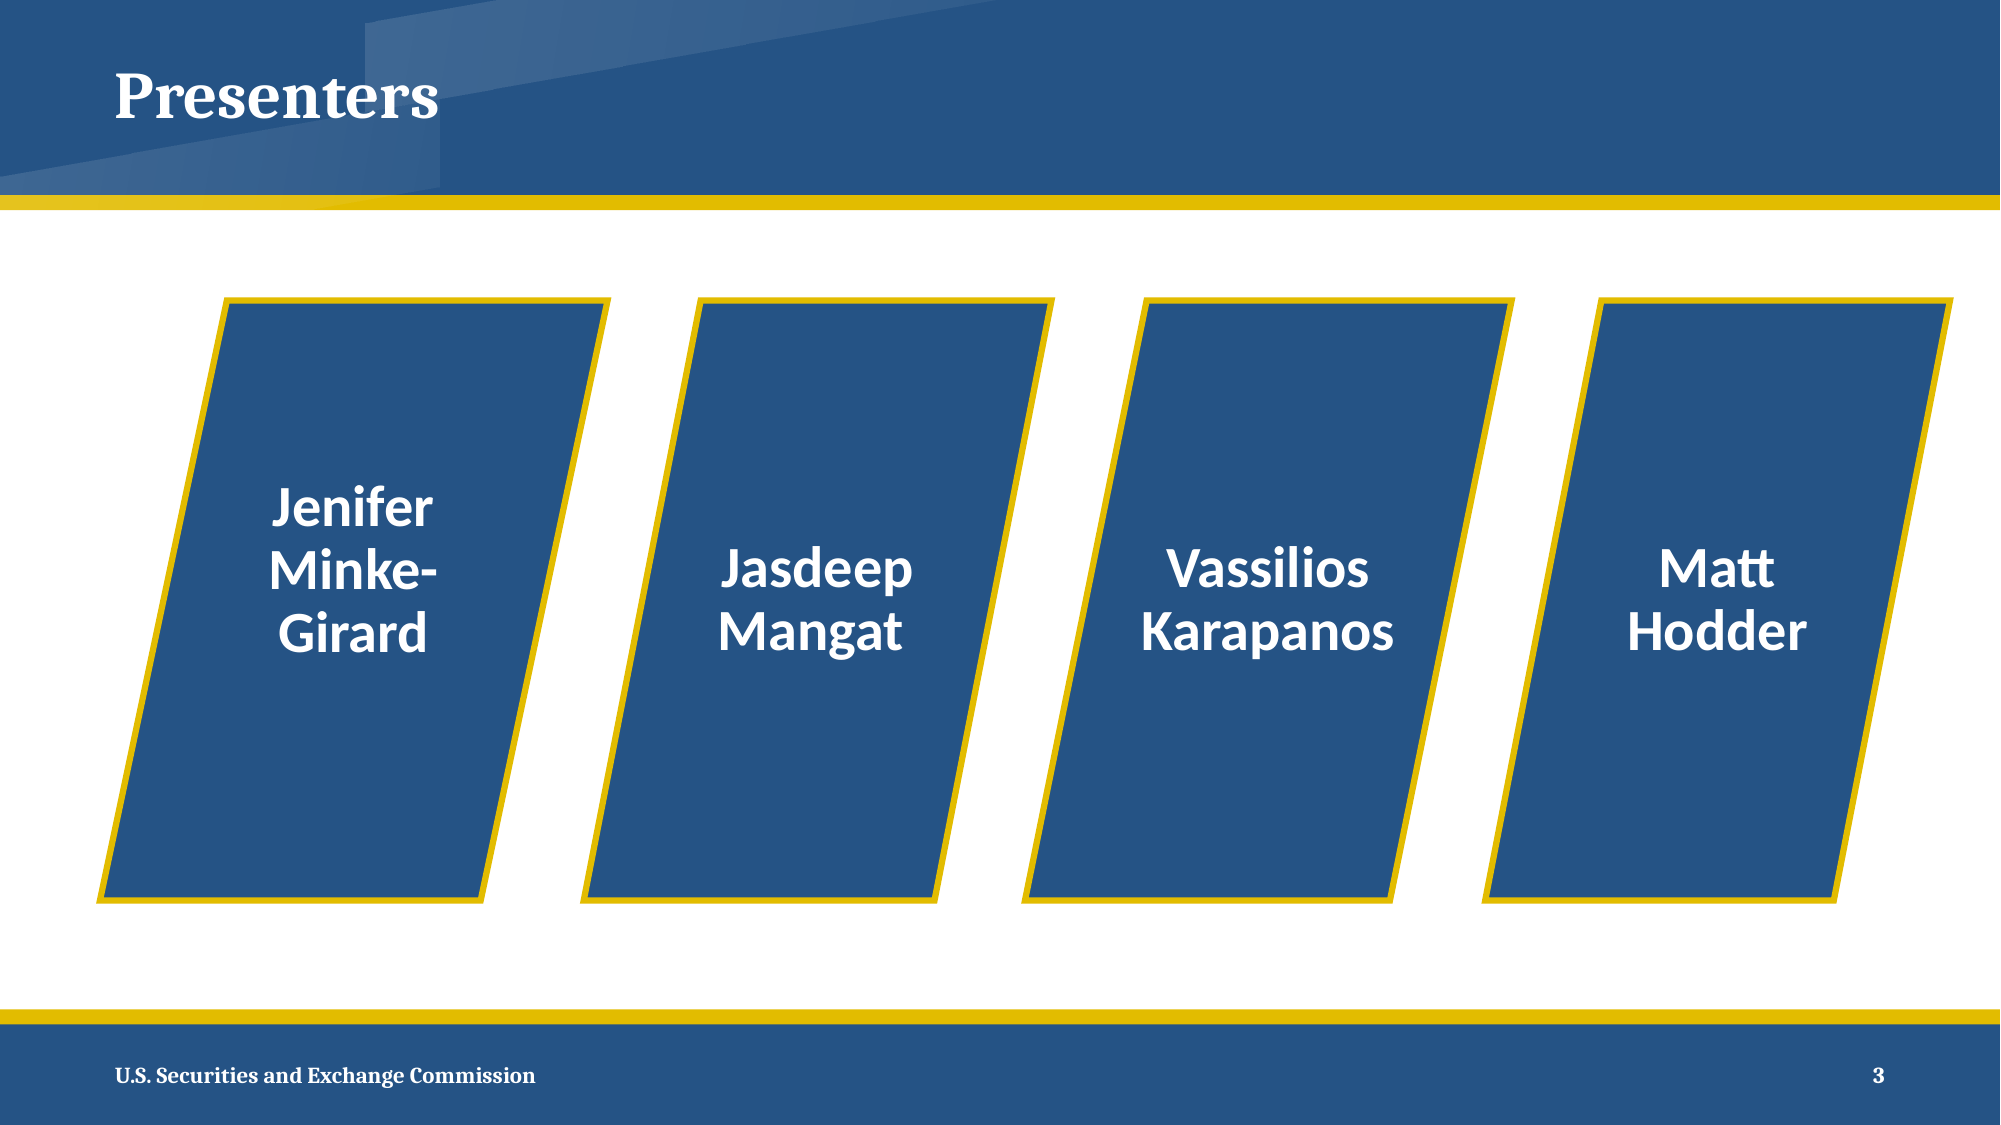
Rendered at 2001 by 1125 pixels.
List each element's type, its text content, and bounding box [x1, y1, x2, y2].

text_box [99, 300, 1512, 901]
text_box Matt Hodder [1483, 299, 1952, 902]
title Presenters [99, 32, 1900, 161]
slide_number 3 [1449, 1059, 1900, 1090]
